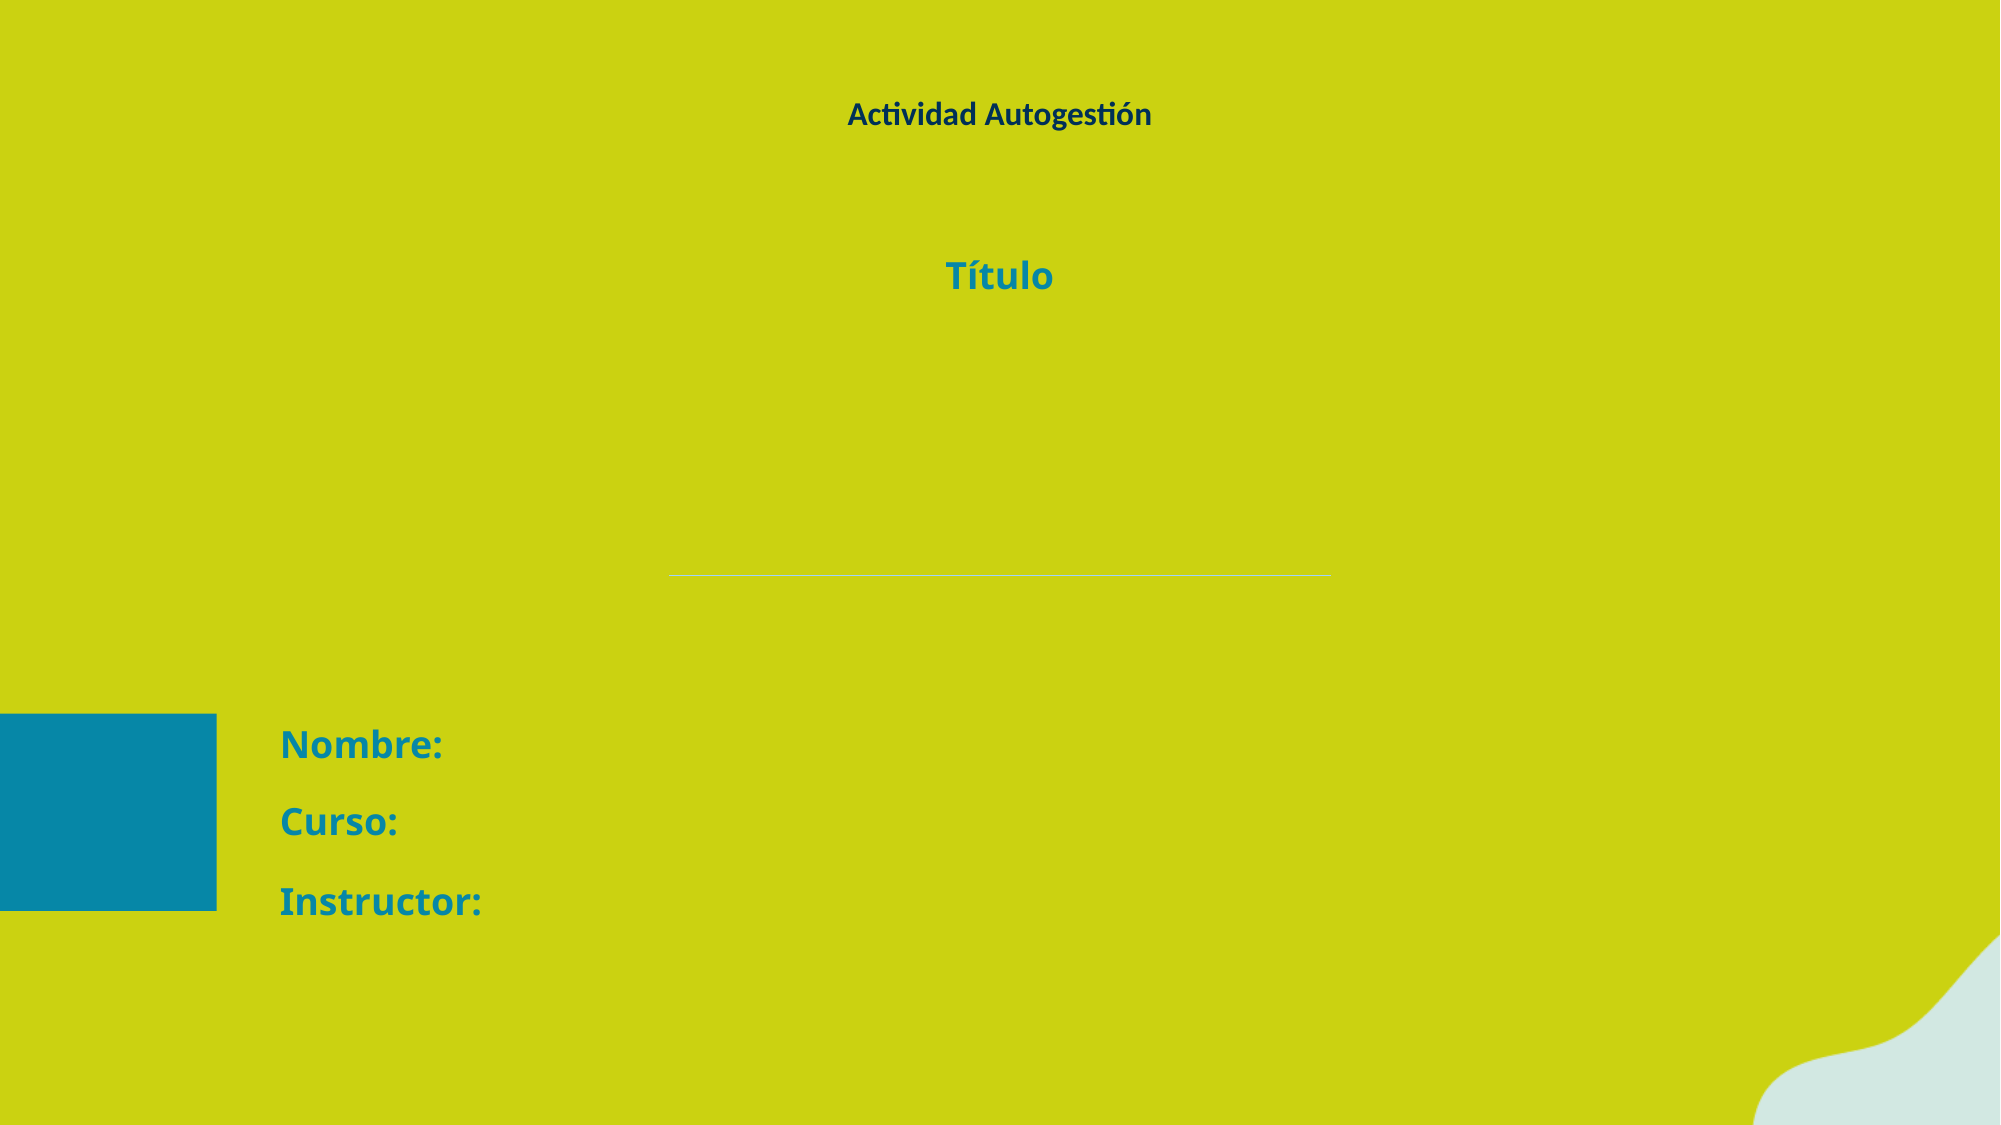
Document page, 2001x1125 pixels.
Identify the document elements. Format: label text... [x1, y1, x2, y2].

picture [1723, 879, 2001, 1125]
text_box Actividad Autogestión [417, 84, 1583, 140]
